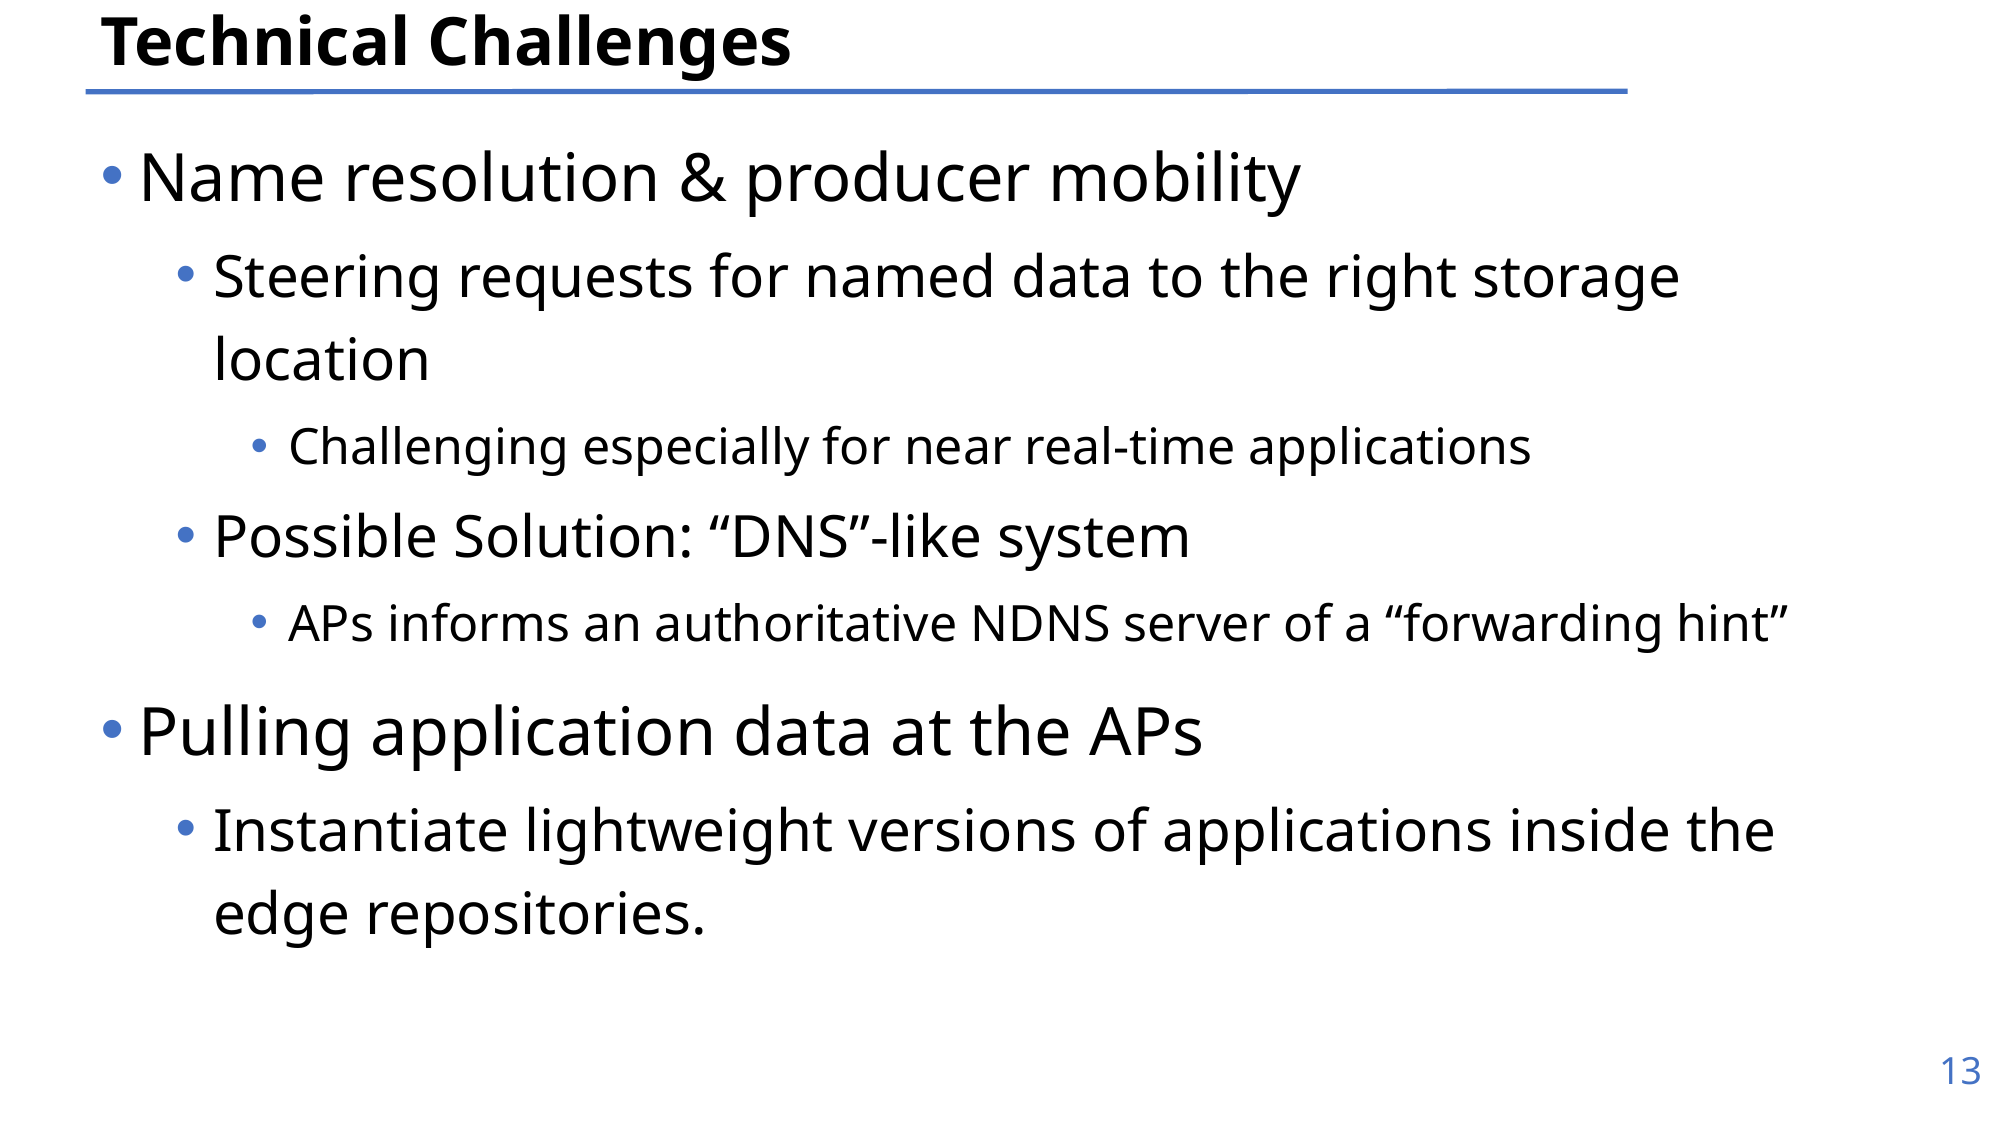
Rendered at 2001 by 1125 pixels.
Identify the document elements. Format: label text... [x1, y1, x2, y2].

slide_number 13 [1823, 1039, 1998, 1123]
title Technical Challenges [85, 0, 1897, 92]
list Name resolution & producer mobility Steering requests for named data to the right storage location Challenging especially for near real-time applications Possible Solution: “DNS”-like system APs informs an authoritative NDNS server of a “forwarding hint” Pulling application data at the APs Instantiate lightweight versions of applications inside the edge repositories. [85, 110, 1897, 1040]
